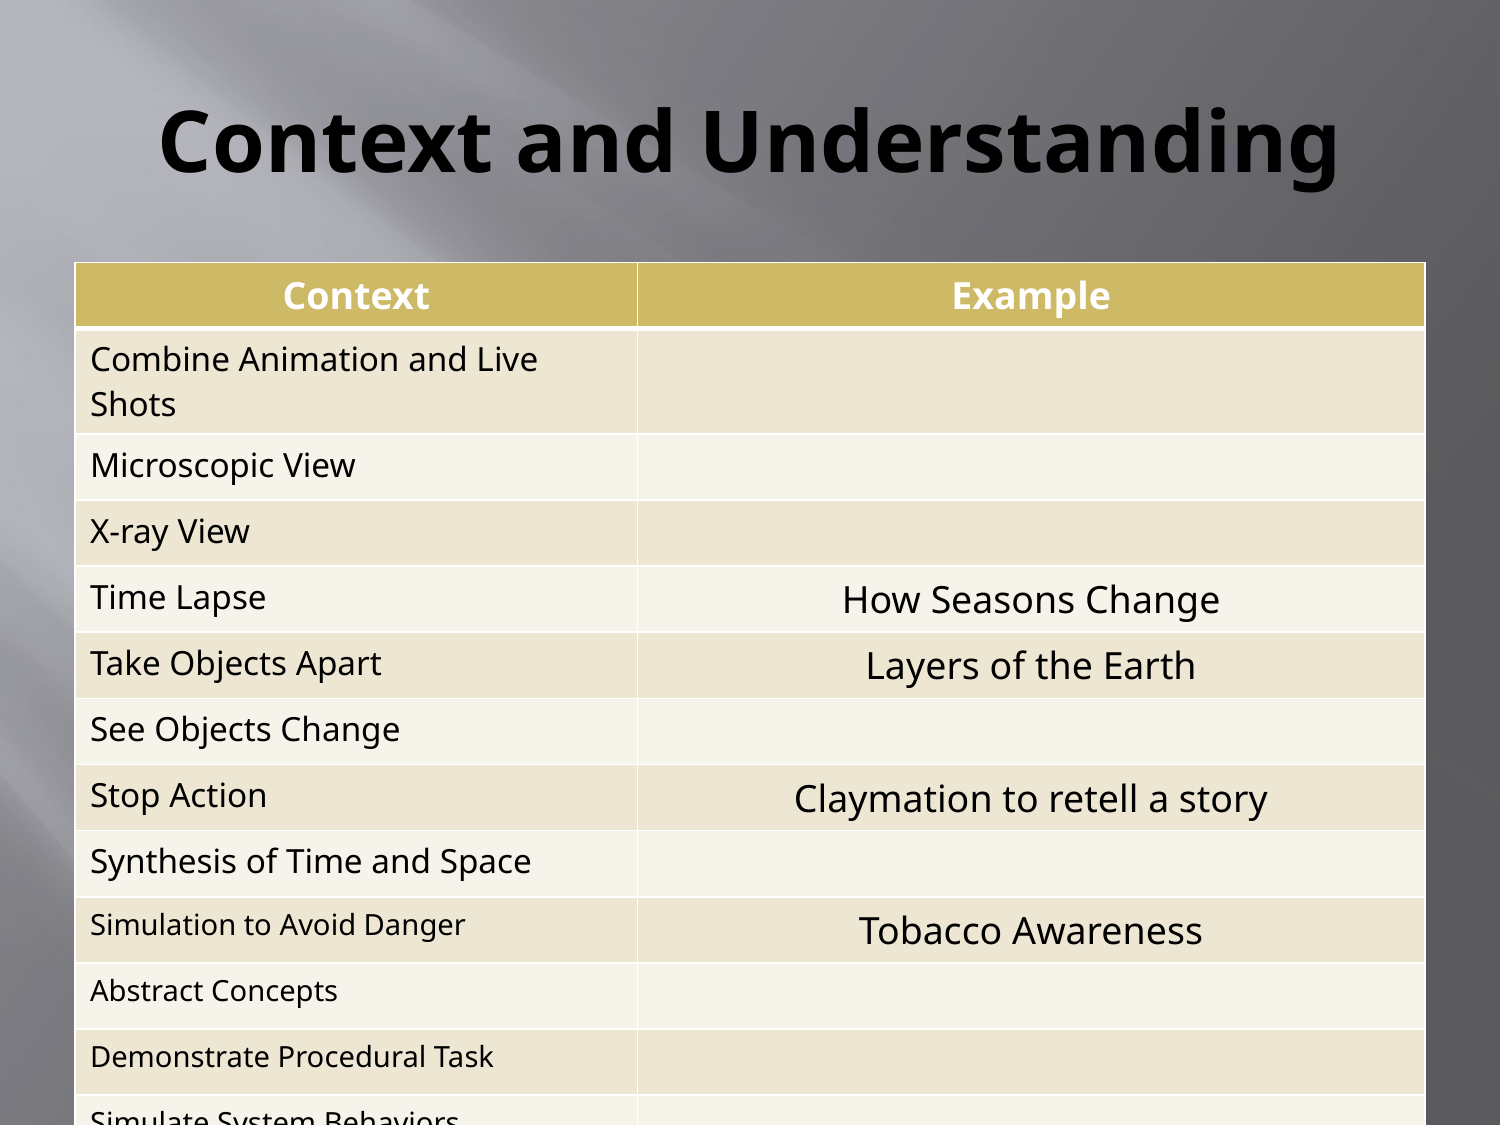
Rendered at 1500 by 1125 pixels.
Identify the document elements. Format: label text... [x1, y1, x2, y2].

table_cell Claymation to retell a story [638, 765, 1424, 830]
table_cell Synthesis of Time and Space [76, 831, 637, 896]
table_cell Tobacco Awareness [638, 898, 1424, 962]
table_header Context [76, 263, 637, 326]
table_cell [638, 501, 1424, 565]
title Context and Understanding [75, 45, 1425, 233]
table_cell Abstract Concepts [76, 964, 637, 1028]
table_cell Stop Action [76, 765, 637, 830]
table_cell X-ray View [76, 501, 637, 565]
table_cell [638, 1096, 1424, 1125]
table_cell [638, 435, 1424, 499]
table_cell [638, 1030, 1424, 1094]
table_cell Demonstrate Procedural Task [76, 1030, 637, 1094]
table_cell Simulation to Avoid Danger [76, 898, 637, 962]
table_cell Combine Animation and Live Shots [76, 331, 637, 433]
table_cell Simulate System Behaviors [76, 1096, 637, 1125]
table_cell Take Objects Apart [76, 633, 637, 698]
table_cell [638, 331, 1424, 433]
table_cell [638, 964, 1424, 1028]
table_cell Time Lapse [76, 567, 637, 631]
table_cell How Seasons Change [638, 567, 1424, 631]
table_cell Layers of the Earth [638, 633, 1424, 698]
table_cell See Objects Change [76, 699, 637, 764]
table_cell Microscopic View [76, 435, 637, 499]
table_header Example [638, 263, 1424, 326]
table_cell [638, 699, 1424, 764]
table_cell [638, 831, 1424, 896]
